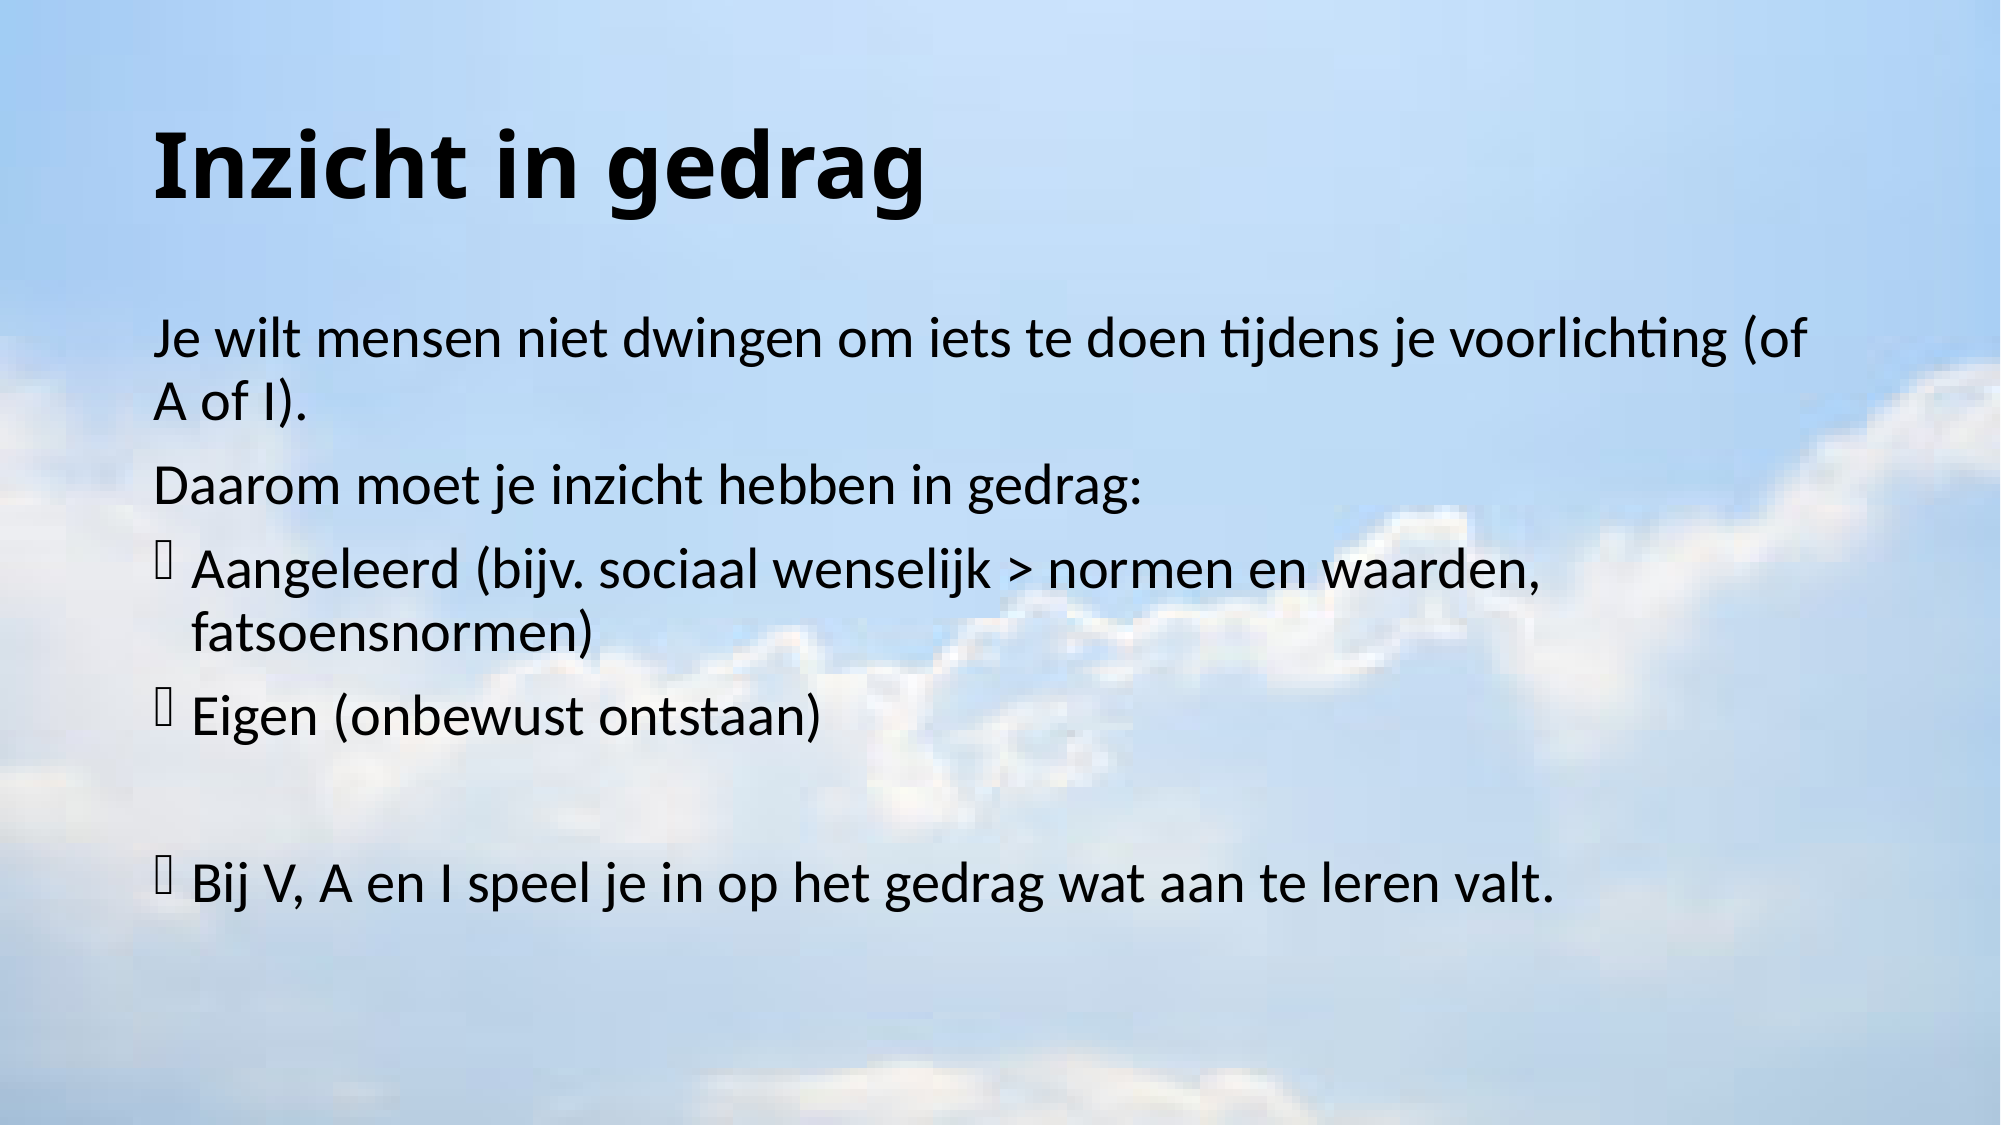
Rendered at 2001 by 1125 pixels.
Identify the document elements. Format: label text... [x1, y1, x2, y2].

list Je wilt mensen niet dwingen om iets te doen tijdens je voorlichting (of A of I). Daarom moet je inzicht hebben in gedrag: Aangeleerd (bijv. sociaal wenselijk > normen en waarden, fatsoensnormen) Eigen (onbewust ontstaan) Bij V, A en I speel je in op het gedrag wat aan te leren valt. [138, 299, 1864, 1014]
picture [0, 0, 2001, 1125]
title Inzicht in gedrag [138, 60, 1864, 278]
